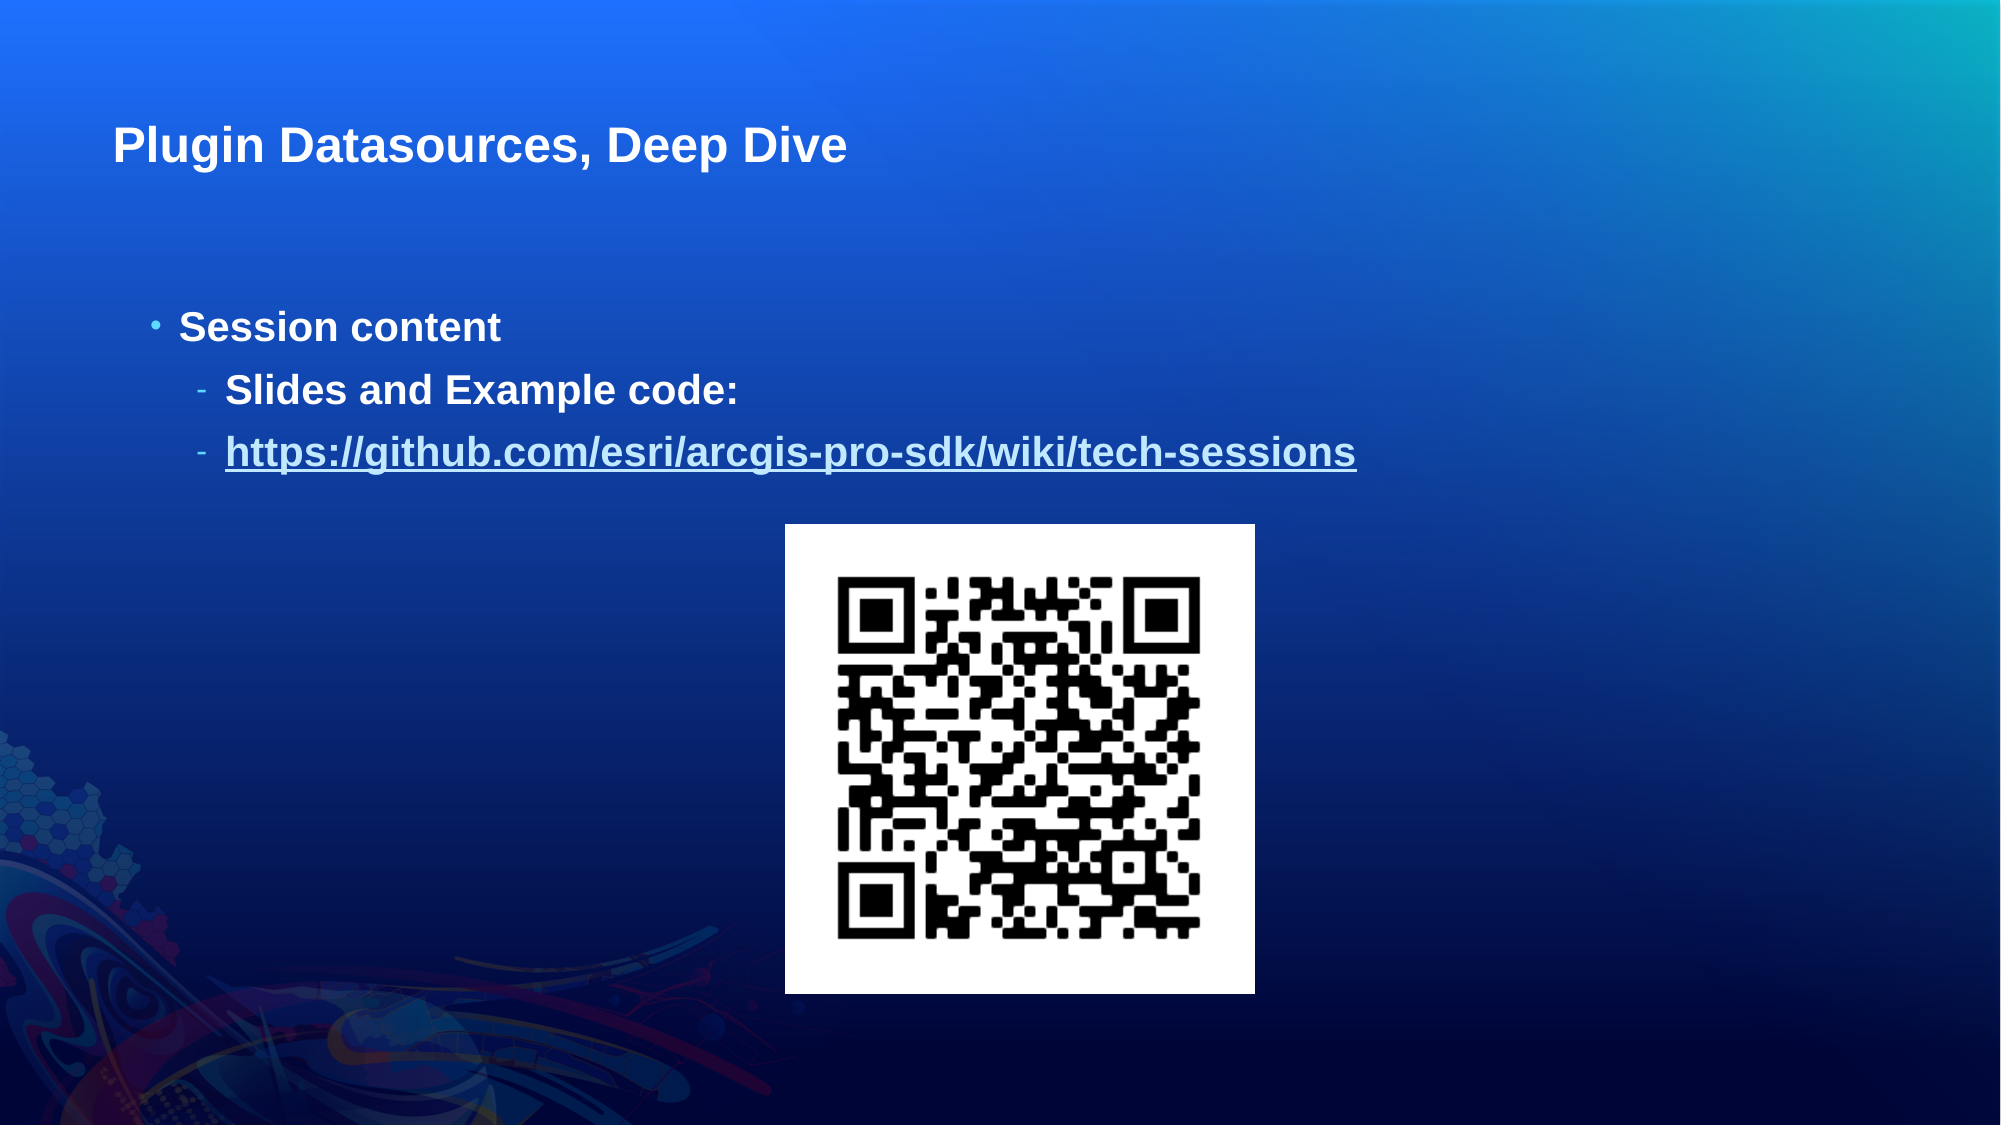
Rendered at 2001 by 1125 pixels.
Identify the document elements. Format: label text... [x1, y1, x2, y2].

picture [785, 524, 1255, 994]
list Session content Slides and Example code: https://github.com/esri/arcgis-pro-sdk/wiki/tech-sessions [150, 299, 1851, 863]
title Plugin Datasources, Deep Dive [112, 111, 1889, 173]
